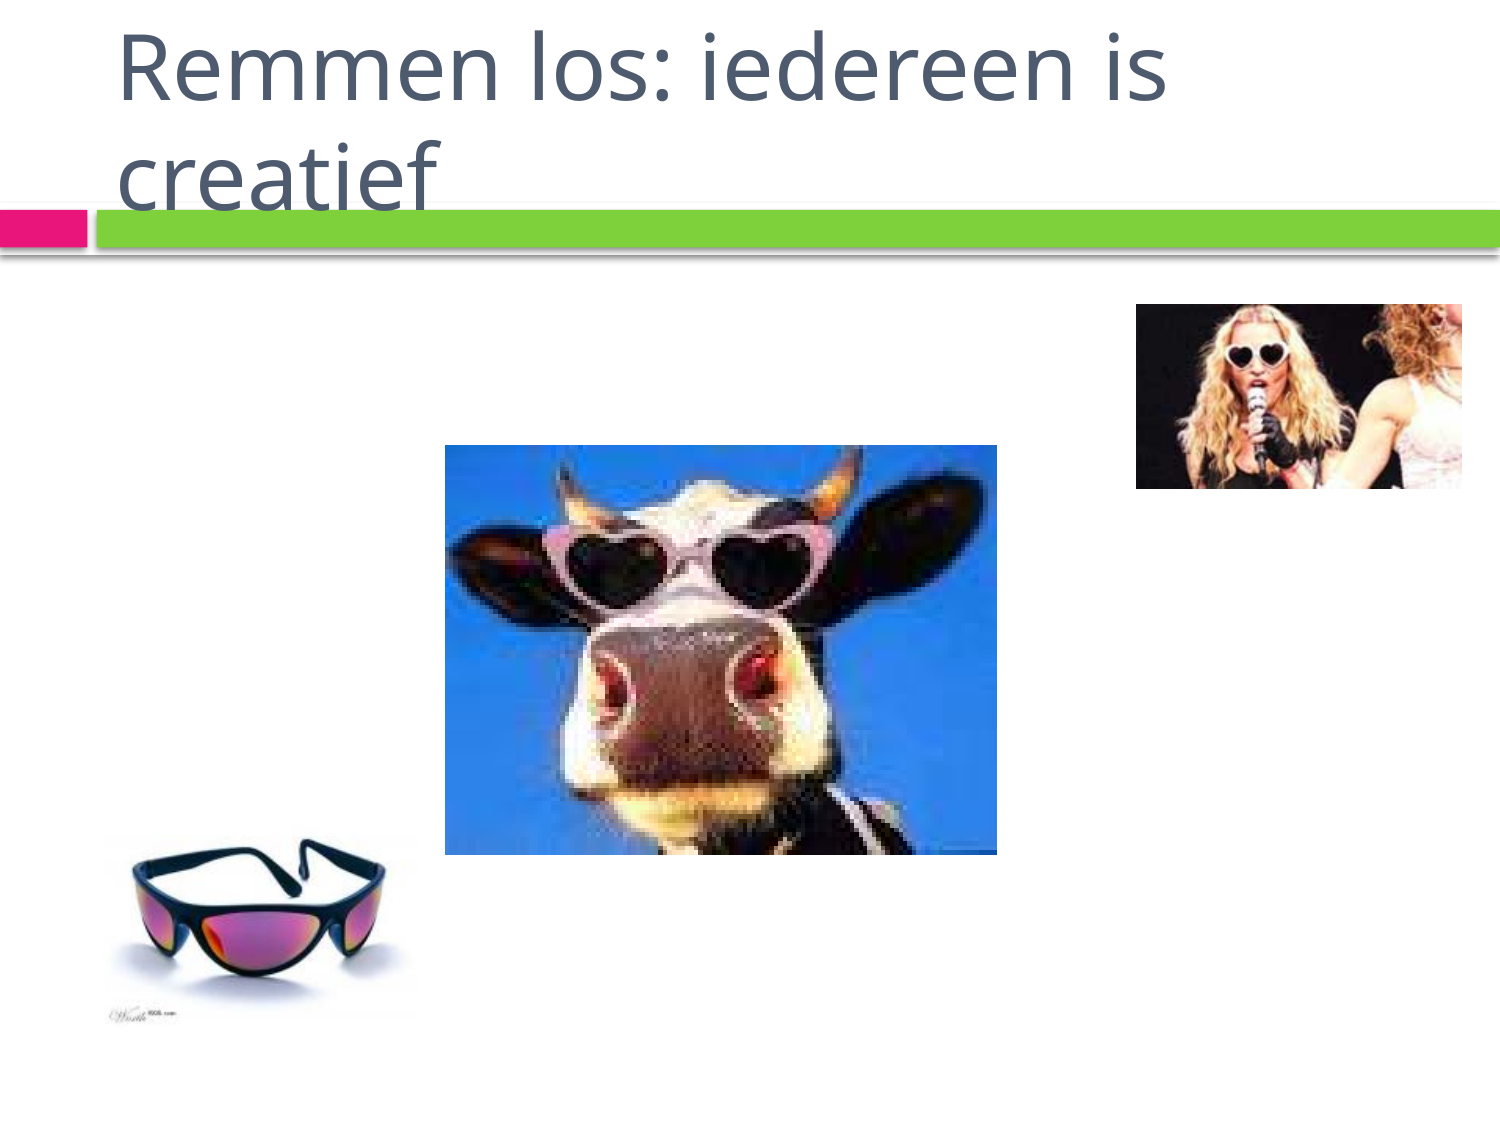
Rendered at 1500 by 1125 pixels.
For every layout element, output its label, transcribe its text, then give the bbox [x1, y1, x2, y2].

picture [105, 761, 419, 1028]
picture [445, 444, 997, 855]
picture [1136, 304, 1462, 490]
title Remmen los: iedereen is creatief [100, 37, 1438, 200]
